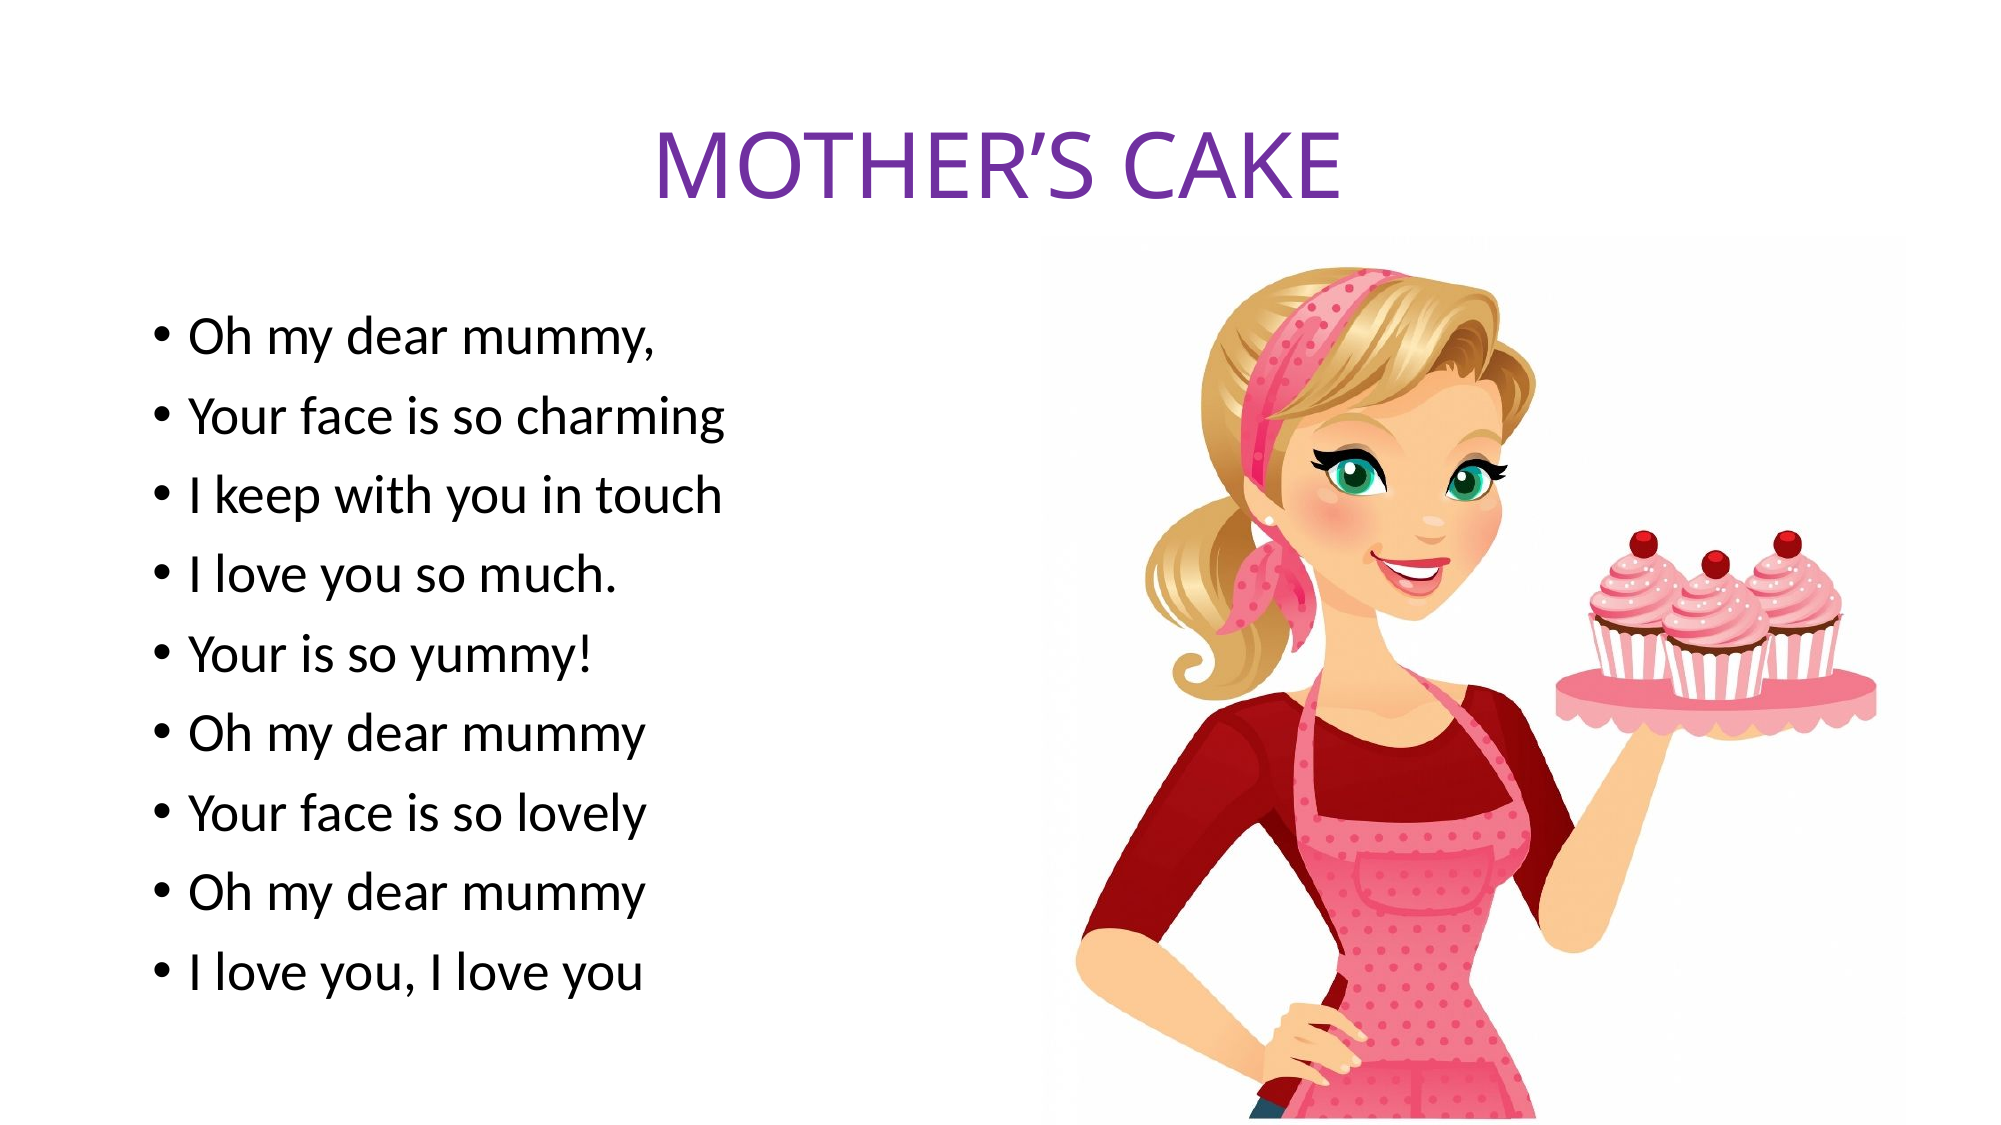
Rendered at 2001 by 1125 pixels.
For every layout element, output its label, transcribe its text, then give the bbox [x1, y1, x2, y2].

list Oh my dear mummy, Your face is so charming I keep with you in touch I love you so much. Your is so yummy! Oh my dear mummy Your face is so lovely Oh my dear mummy I love you, I love you [137, 299, 1041, 1014]
picture [1041, 236, 1906, 1125]
title MOTHER’S CAKE [137, 59, 1863, 278]
